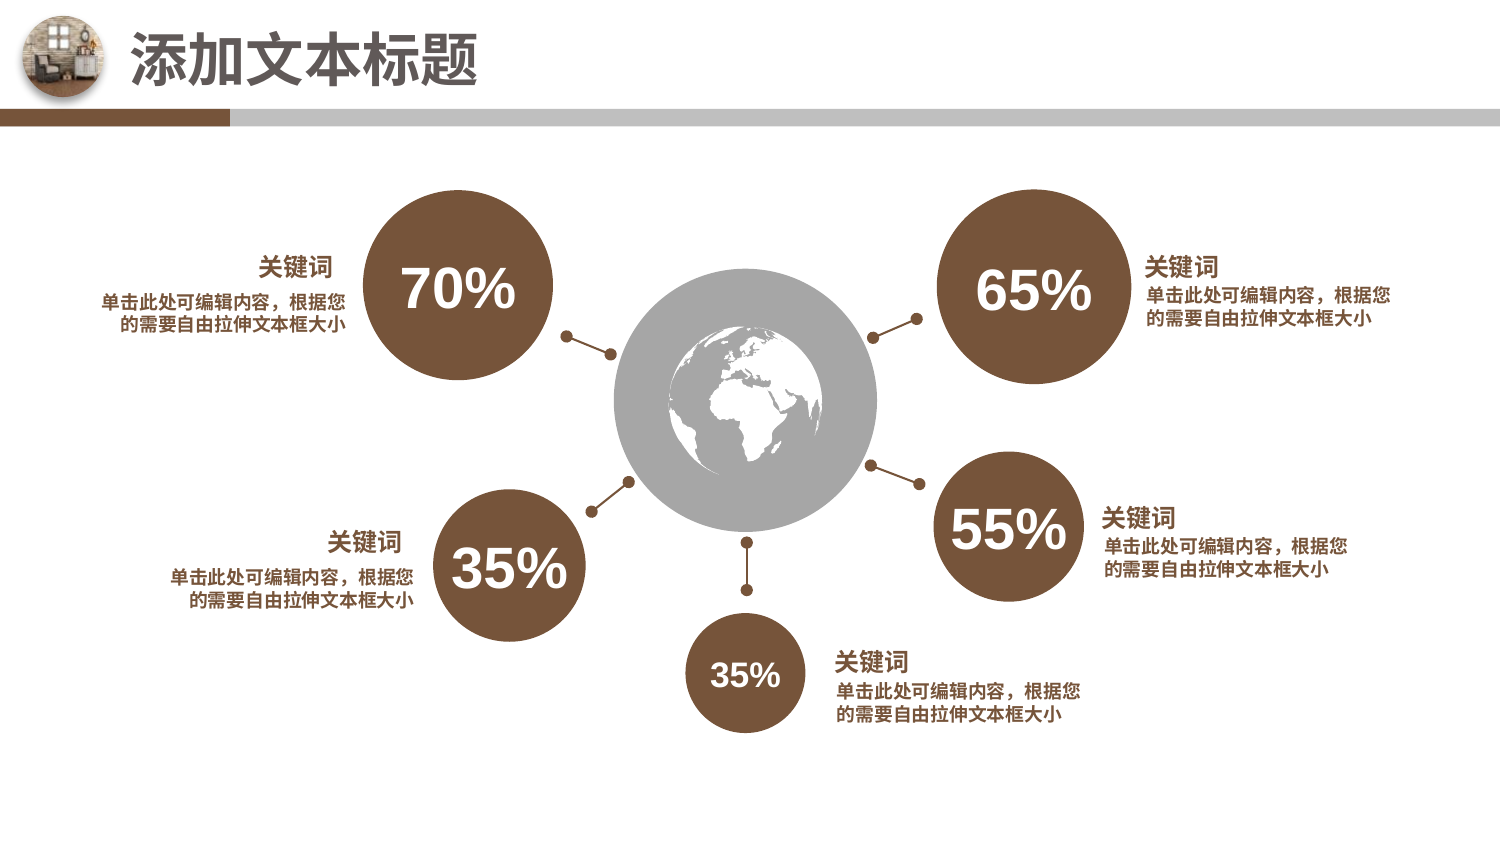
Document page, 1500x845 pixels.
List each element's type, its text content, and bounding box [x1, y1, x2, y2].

picture [22, 15, 104, 98]
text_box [433, 489, 586, 642]
text_box [586, 494, 613, 518]
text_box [1134, 250, 1401, 330]
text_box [933, 451, 1084, 602]
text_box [613, 268, 878, 532]
text_box [878, 312, 923, 342]
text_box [685, 613, 806, 734]
text_box [560, 330, 613, 361]
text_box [100, 250, 346, 336]
text_box [740, 536, 753, 597]
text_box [824, 646, 1091, 726]
text_box [878, 468, 926, 491]
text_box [362, 190, 553, 381]
text_box 添加文本标题 [114, 15, 969, 101]
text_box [1092, 502, 1358, 581]
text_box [936, 189, 1132, 385]
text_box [168, 526, 415, 612]
